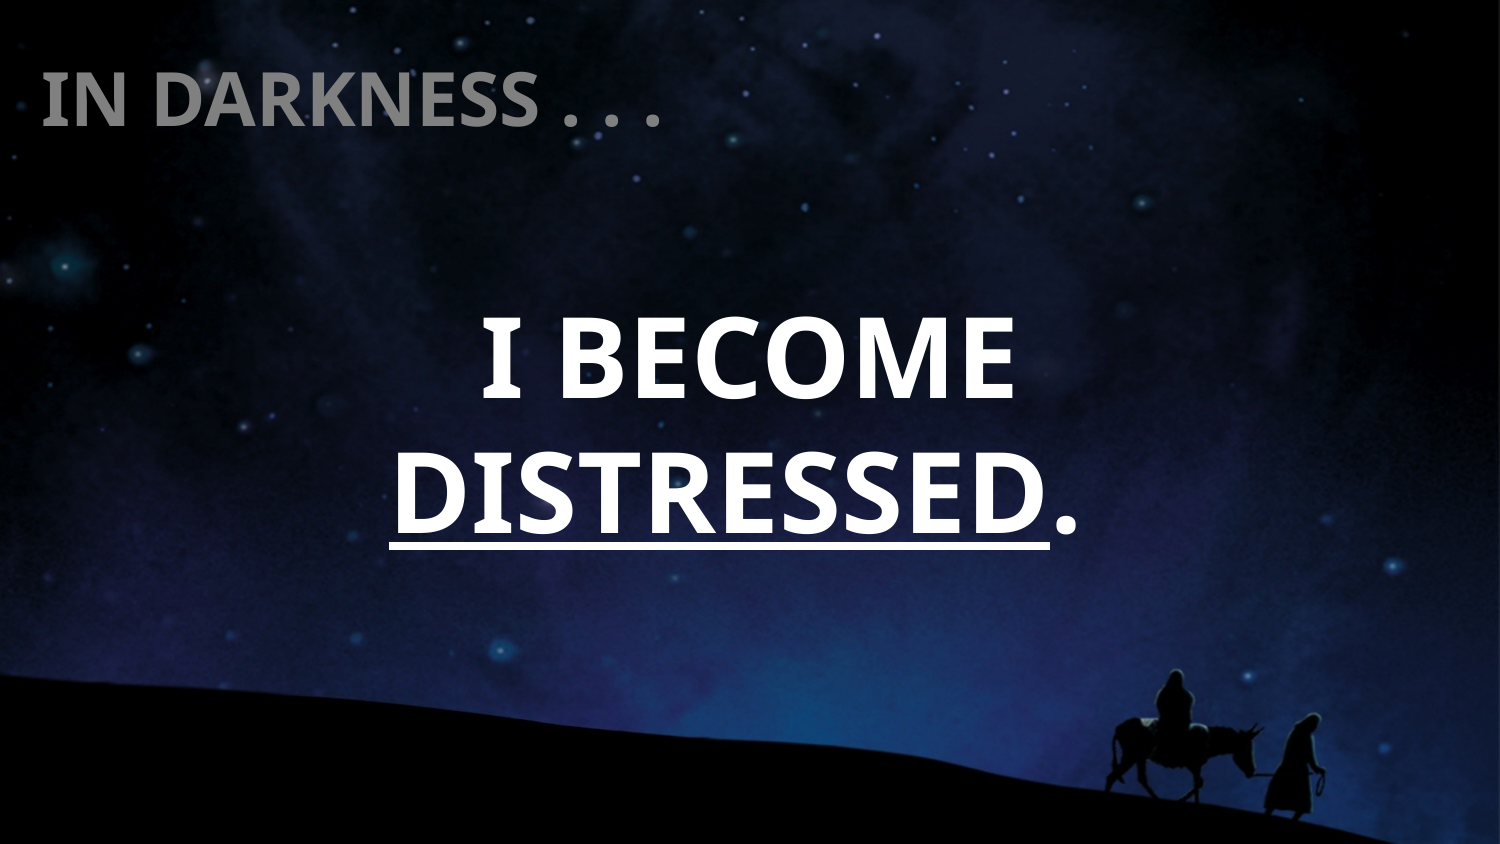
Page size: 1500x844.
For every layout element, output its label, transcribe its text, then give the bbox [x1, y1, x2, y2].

title I BECOME DISTRESSED. [112, 330, 1388, 512]
picture [0, 0, 1500, 844]
text_box IN DARKNESS . . . [26, 6, 992, 187]
